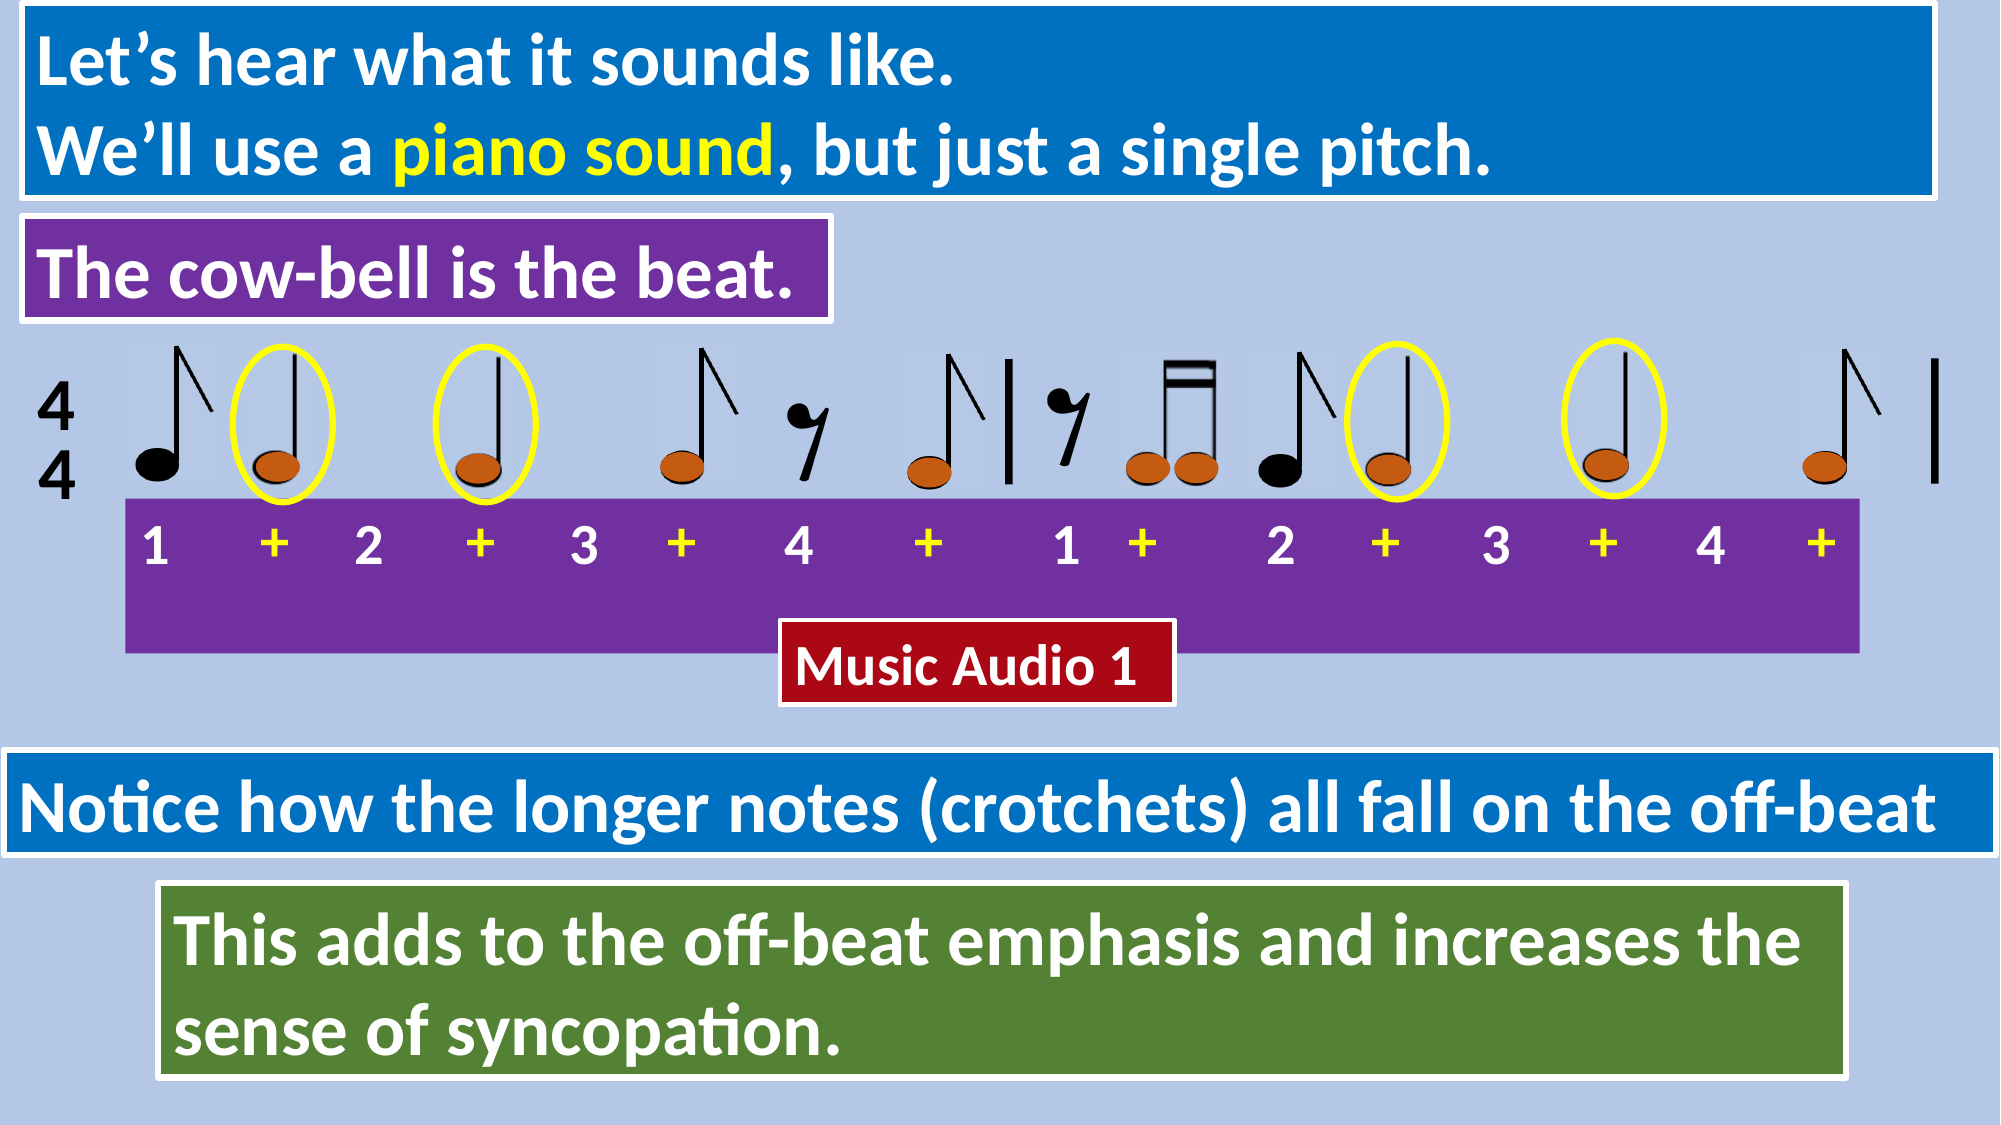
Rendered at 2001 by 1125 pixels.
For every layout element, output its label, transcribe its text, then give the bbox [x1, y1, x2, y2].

text_box [1563, 376, 1571, 461]
text_box [471, 345, 501, 349]
picture [1354, 348, 1428, 489]
text_box [457, 490, 515, 495]
text_box 1 2 3 4 1 2 3 4 [125, 498, 1860, 654]
text_box + + + + + + + + [245, 495, 1917, 581]
picture [785, 401, 831, 485]
text_box [1586, 485, 1642, 495]
text_box [1428, 358, 1449, 485]
text_box [315, 363, 334, 486]
text_box [519, 364, 537, 485]
text_box Notice how the longer notes (crotchets) all fall on the off-beat [3, 750, 1997, 855]
picture [1120, 348, 1230, 491]
text_box 4 [22, 347, 105, 431]
text_box [434, 379, 444, 470]
text_box [1597, 339, 1631, 344]
text_box [1346, 379, 1354, 464]
text_box [1930, 357, 1940, 485]
picture [1045, 386, 1092, 470]
picture [1248, 348, 1339, 490]
text_box [1646, 357, 1666, 481]
picture [1793, 345, 1884, 487]
picture [444, 349, 519, 490]
text_box [1004, 358, 1014, 485]
text_box [1379, 342, 1416, 348]
text_box Let’s hear what it sounds like. We’ll use a piano sound, but just a single pitch. [21, 3, 1935, 199]
picture [125, 342, 216, 484]
text_box 4 [23, 416, 106, 500]
text_box [1370, 489, 1424, 495]
text_box [231, 379, 241, 470]
picture [241, 346, 315, 487]
text_box [251, 487, 314, 495]
picture [897, 350, 988, 492]
text_box This adds to the off-beat emphasis and increases the sense of syncopation. [158, 882, 1847, 1078]
text_box Music Audio 1 [779, 620, 1175, 705]
text_box The cow-bell is the beat. [21, 215, 831, 321]
picture [1571, 344, 1646, 485]
picture [650, 344, 741, 487]
